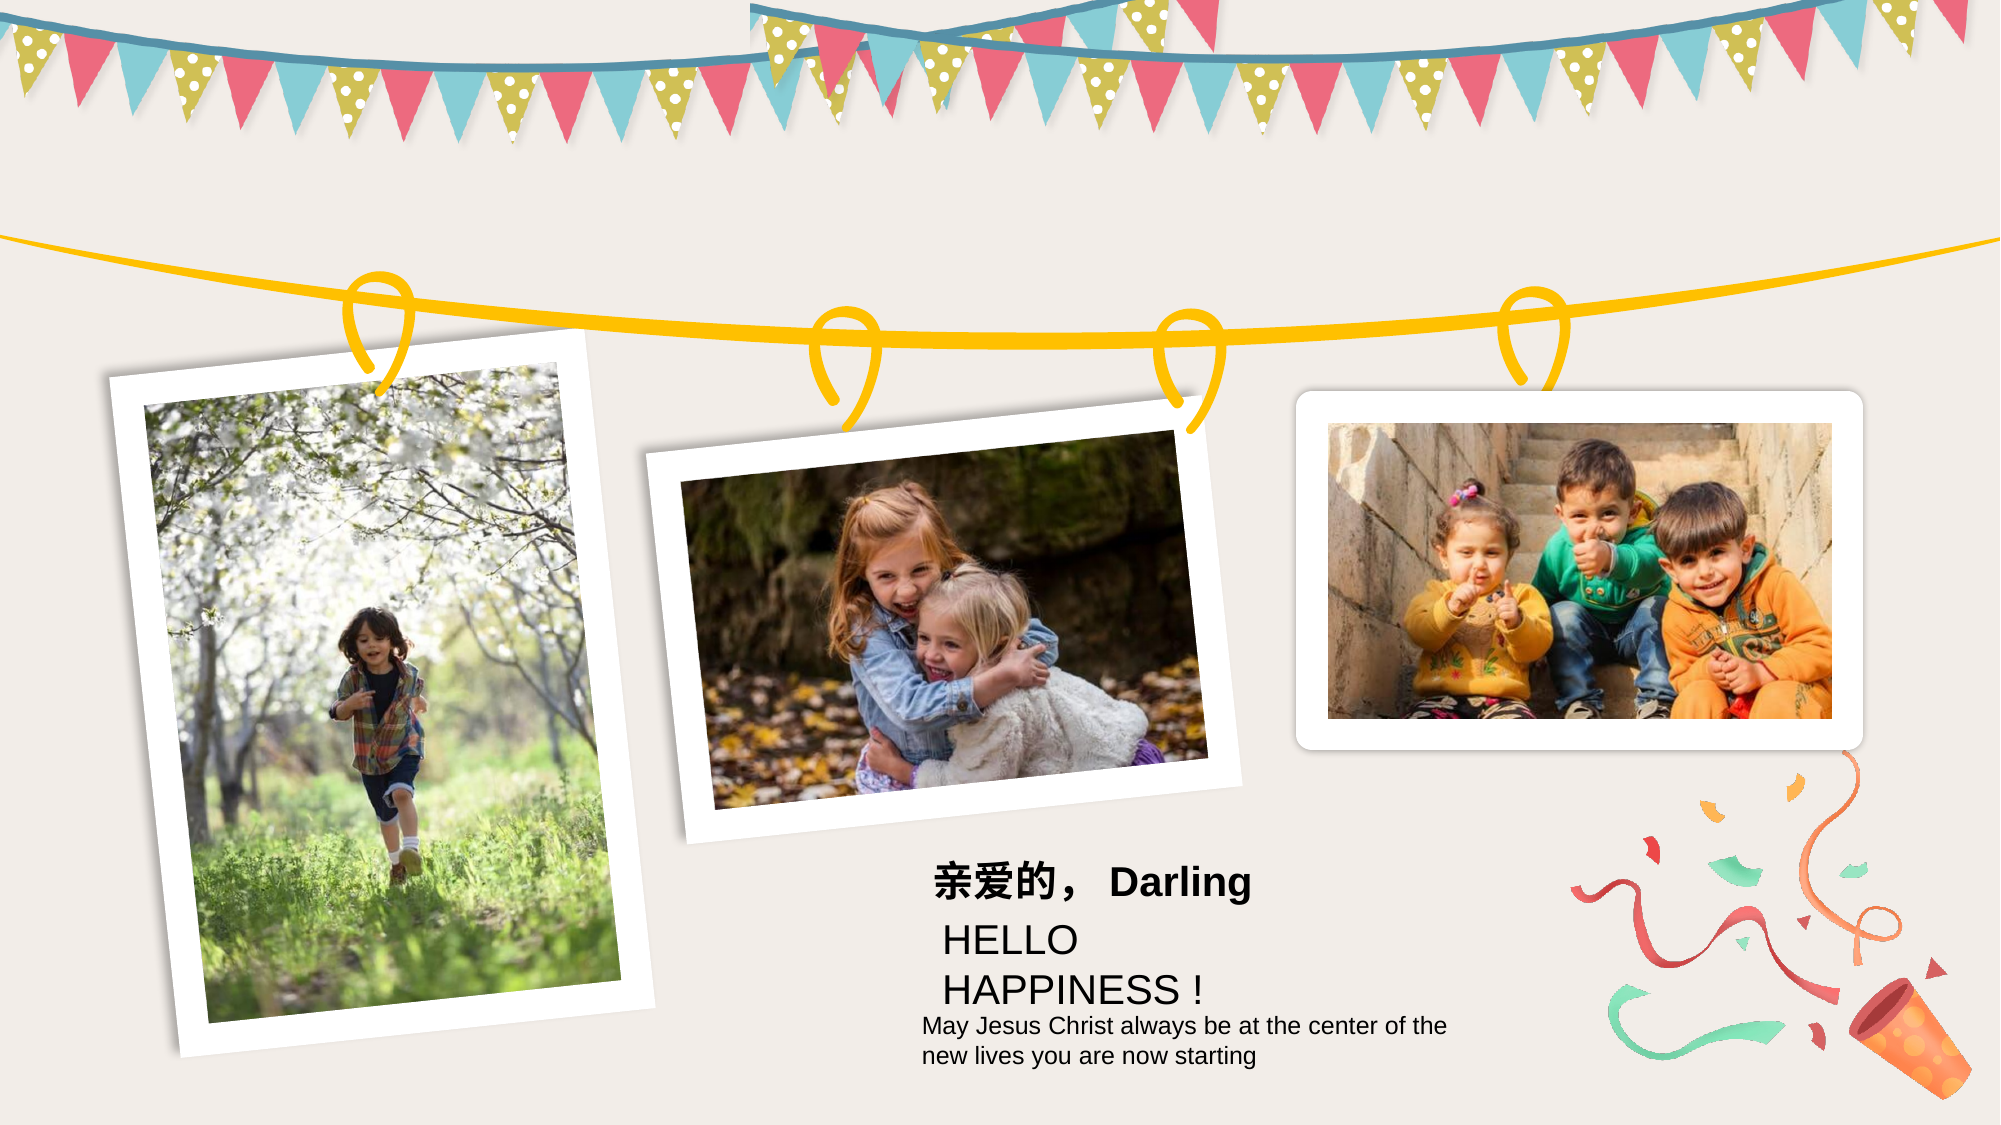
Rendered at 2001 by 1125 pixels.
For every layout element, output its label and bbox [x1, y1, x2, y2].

picture [0, 0, 2000, 231]
text_box [0, 231, 2000, 438]
picture [0, 422, 2000, 1125]
